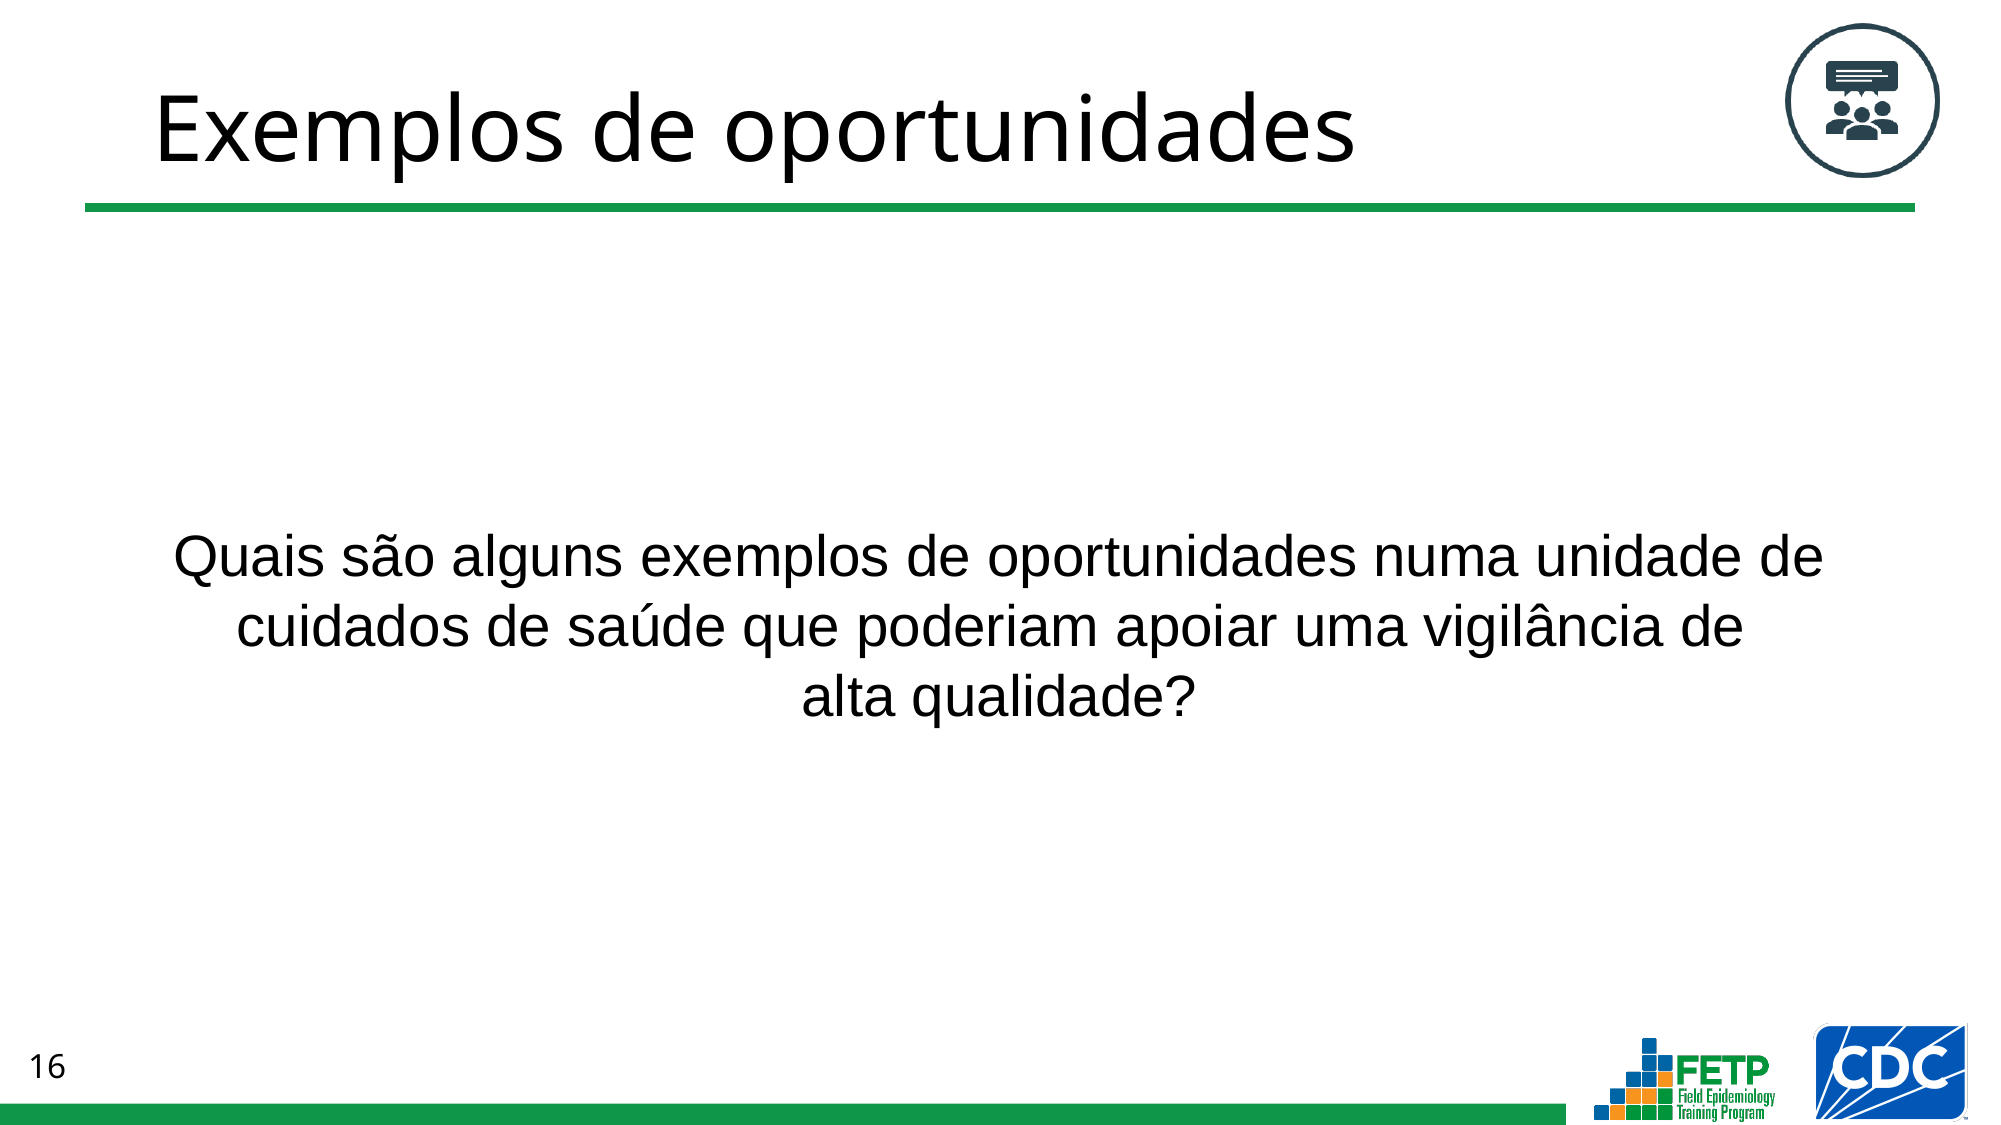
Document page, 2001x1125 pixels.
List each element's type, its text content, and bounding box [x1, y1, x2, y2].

list Quais são alguns exemplos de oportunidades numa unidade de cuidados de saúde que poderiam apoiar uma vigilância de alta qualidade? [137, 242, 1863, 1004]
picture [1785, 23, 1940, 178]
title Exemplos de oportunidades [137, 75, 1738, 207]
picture [1813, 1023, 1968, 1122]
picture [1594, 1038, 1775, 1122]
